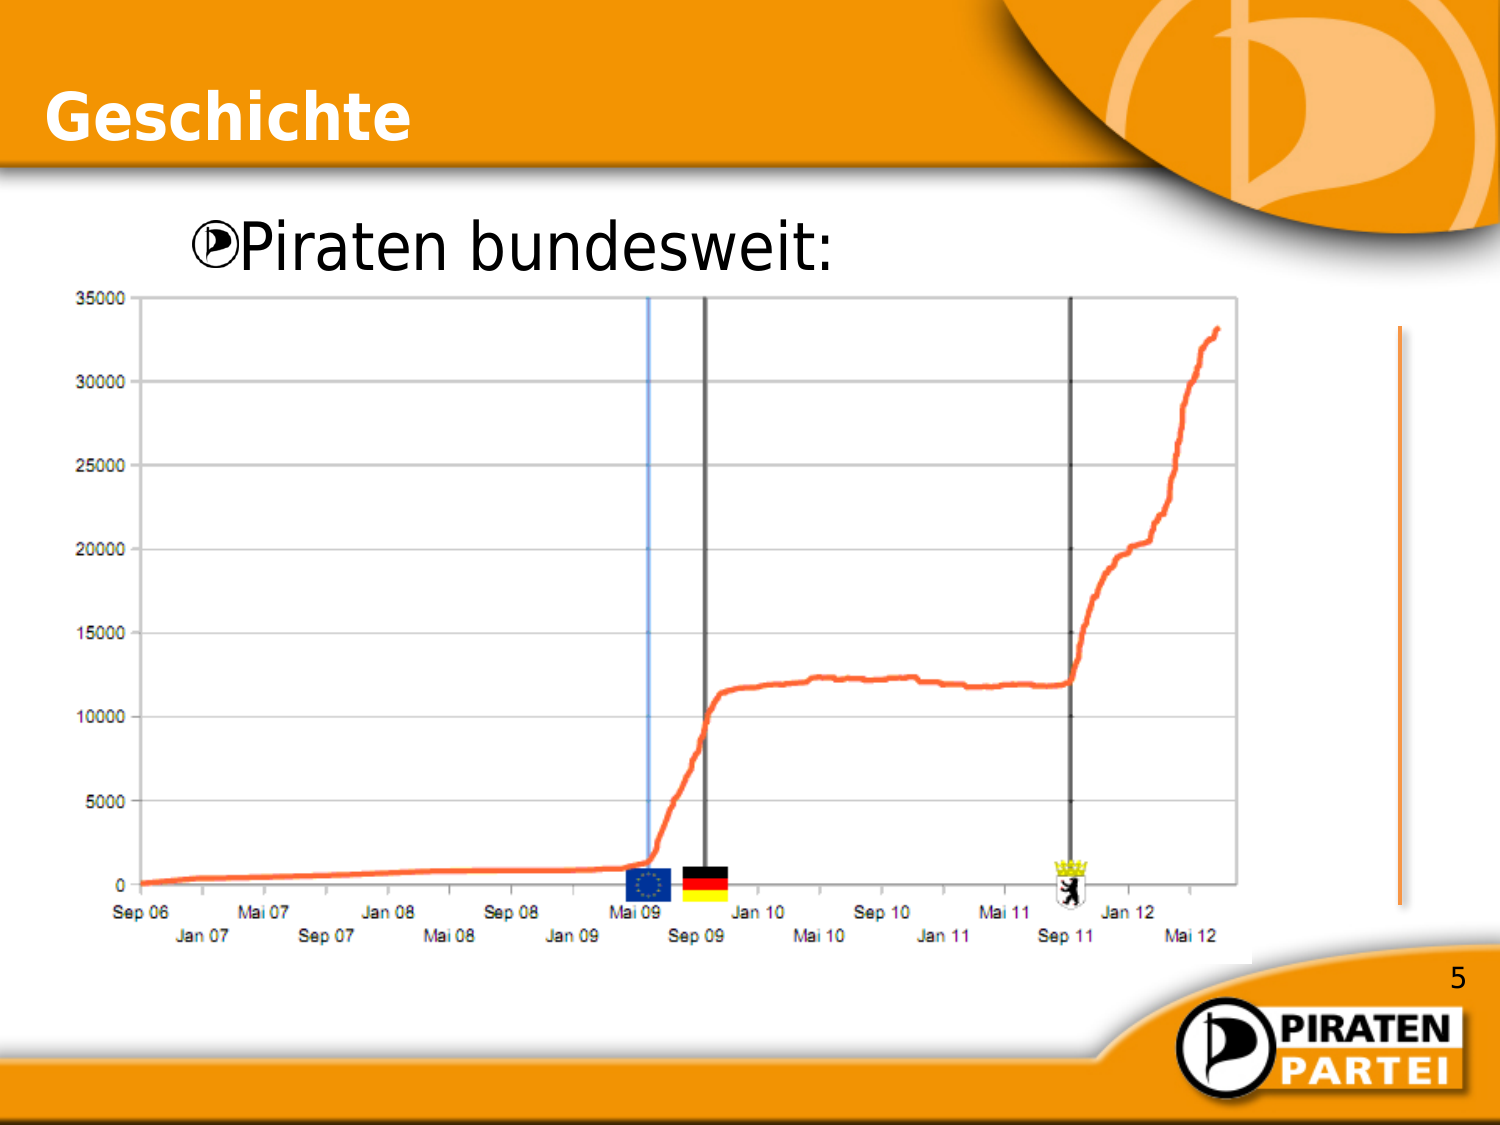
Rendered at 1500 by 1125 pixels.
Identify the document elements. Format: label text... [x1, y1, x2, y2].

list Piraten bundesweit: [88, 196, 1400, 1005]
slide_number 5 [1387, 952, 1483, 1001]
title Geschichte [29, 66, 1377, 161]
picture [0, 0, 1500, 1125]
